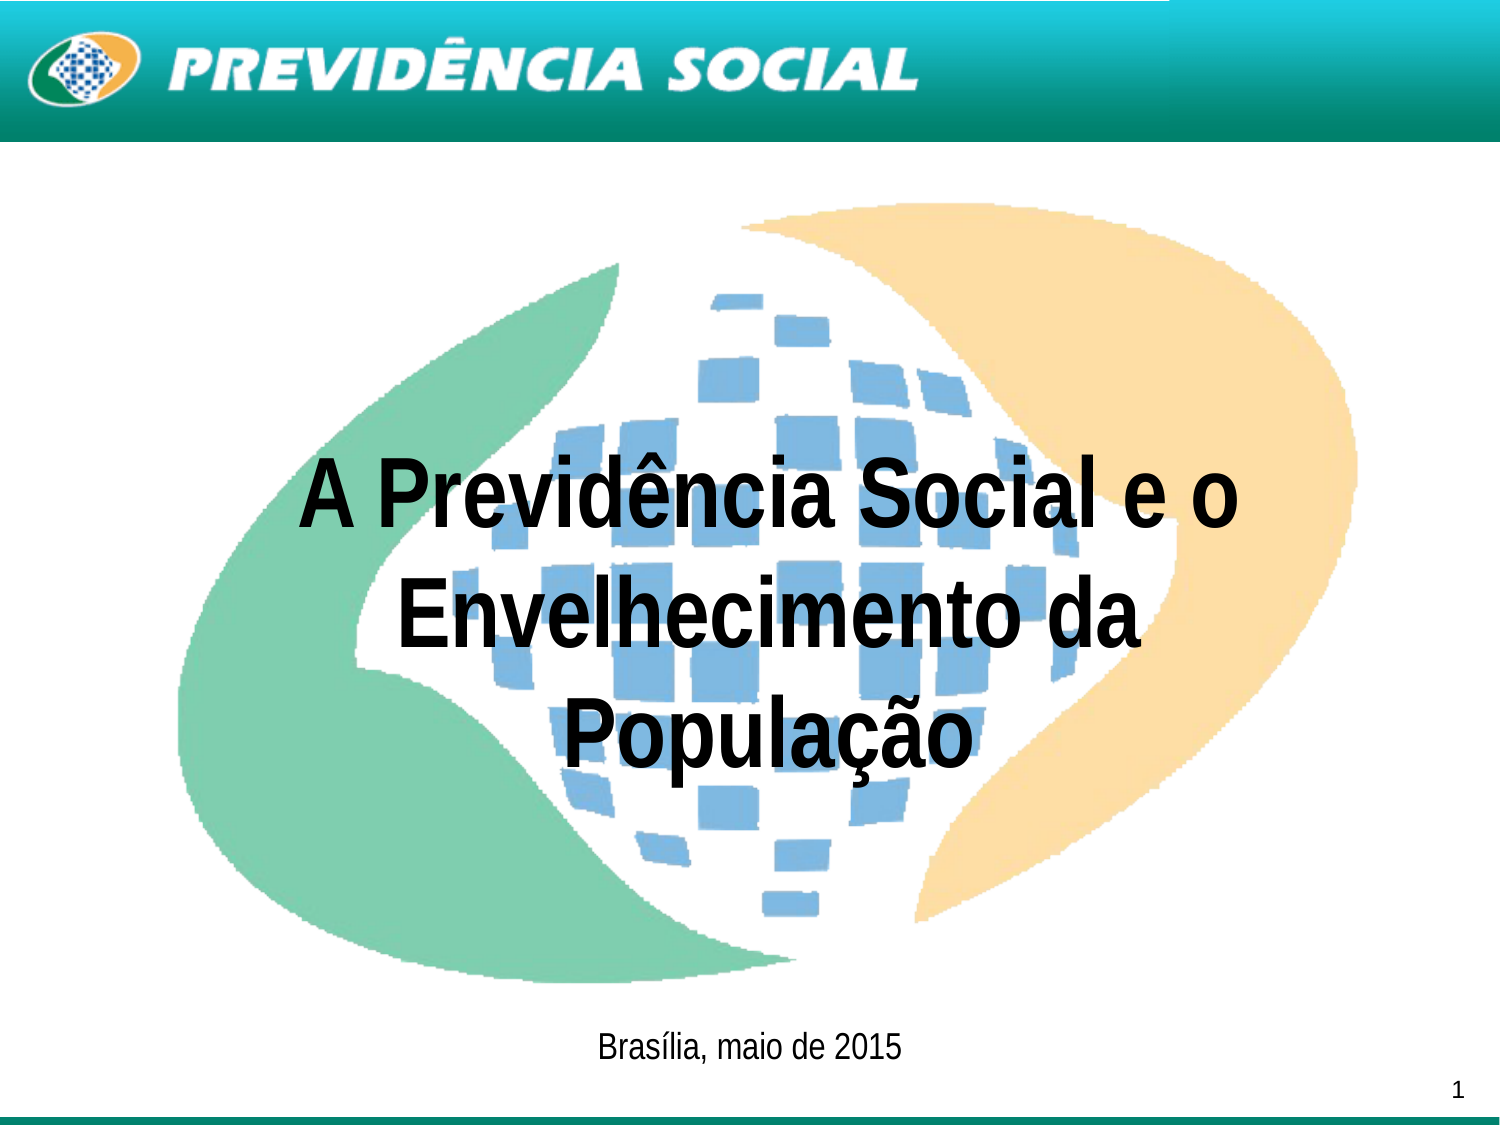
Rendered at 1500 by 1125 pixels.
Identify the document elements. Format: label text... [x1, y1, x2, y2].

picture [137, 162, 1376, 1015]
picture [0, 1117, 1500, 1125]
text_box Brasília, maio de 2015 [289, 1024, 1211, 1074]
picture [0, 0, 1500, 142]
